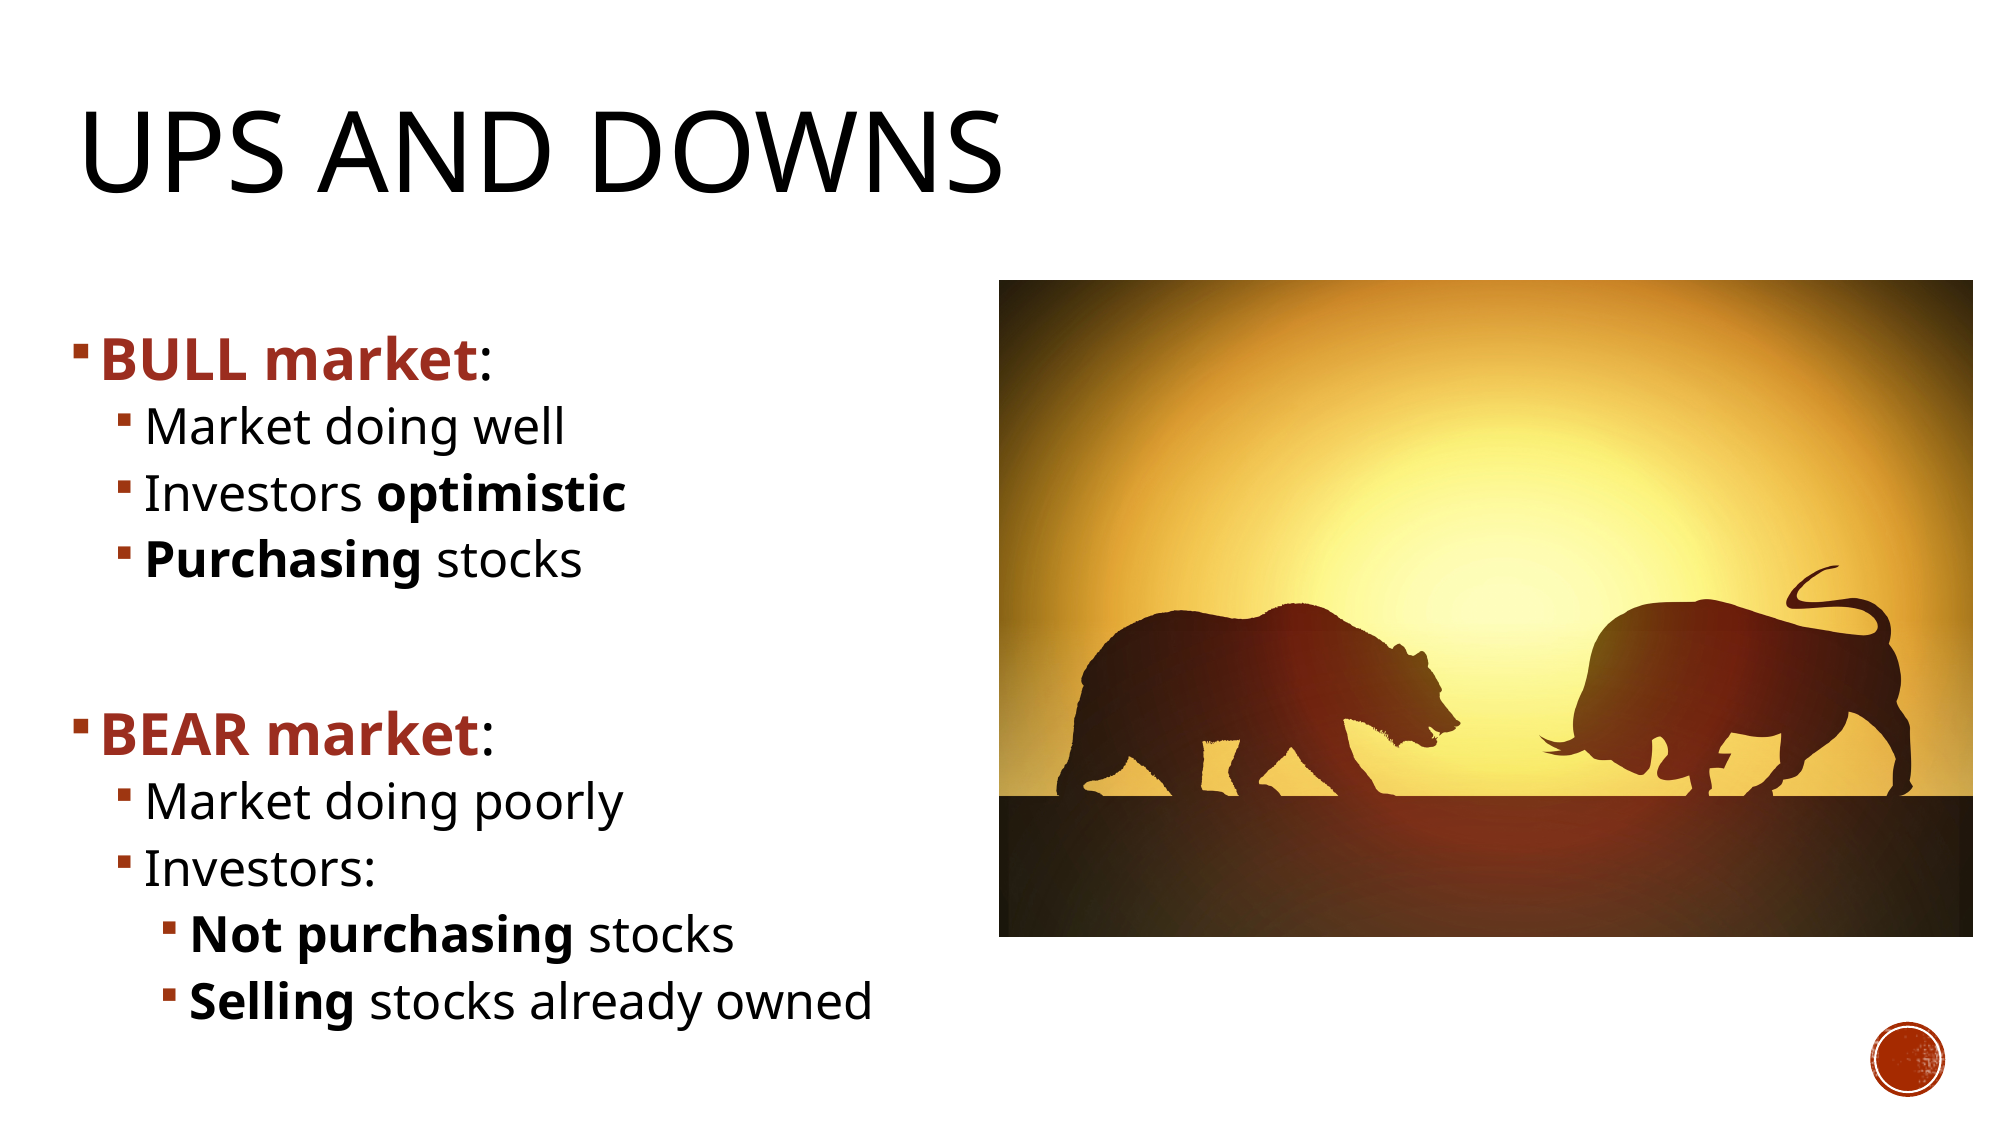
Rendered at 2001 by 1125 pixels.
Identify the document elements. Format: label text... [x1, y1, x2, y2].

list BULL market: Market doing well Investors optimistic Purchasing stocks BEAR market: Market doing poorly Investors: Not purchasing stocks Selling stocks already owned [54, 322, 1705, 1061]
title Ups and Downs [61, 24, 1712, 289]
picture [999, 280, 1973, 937]
